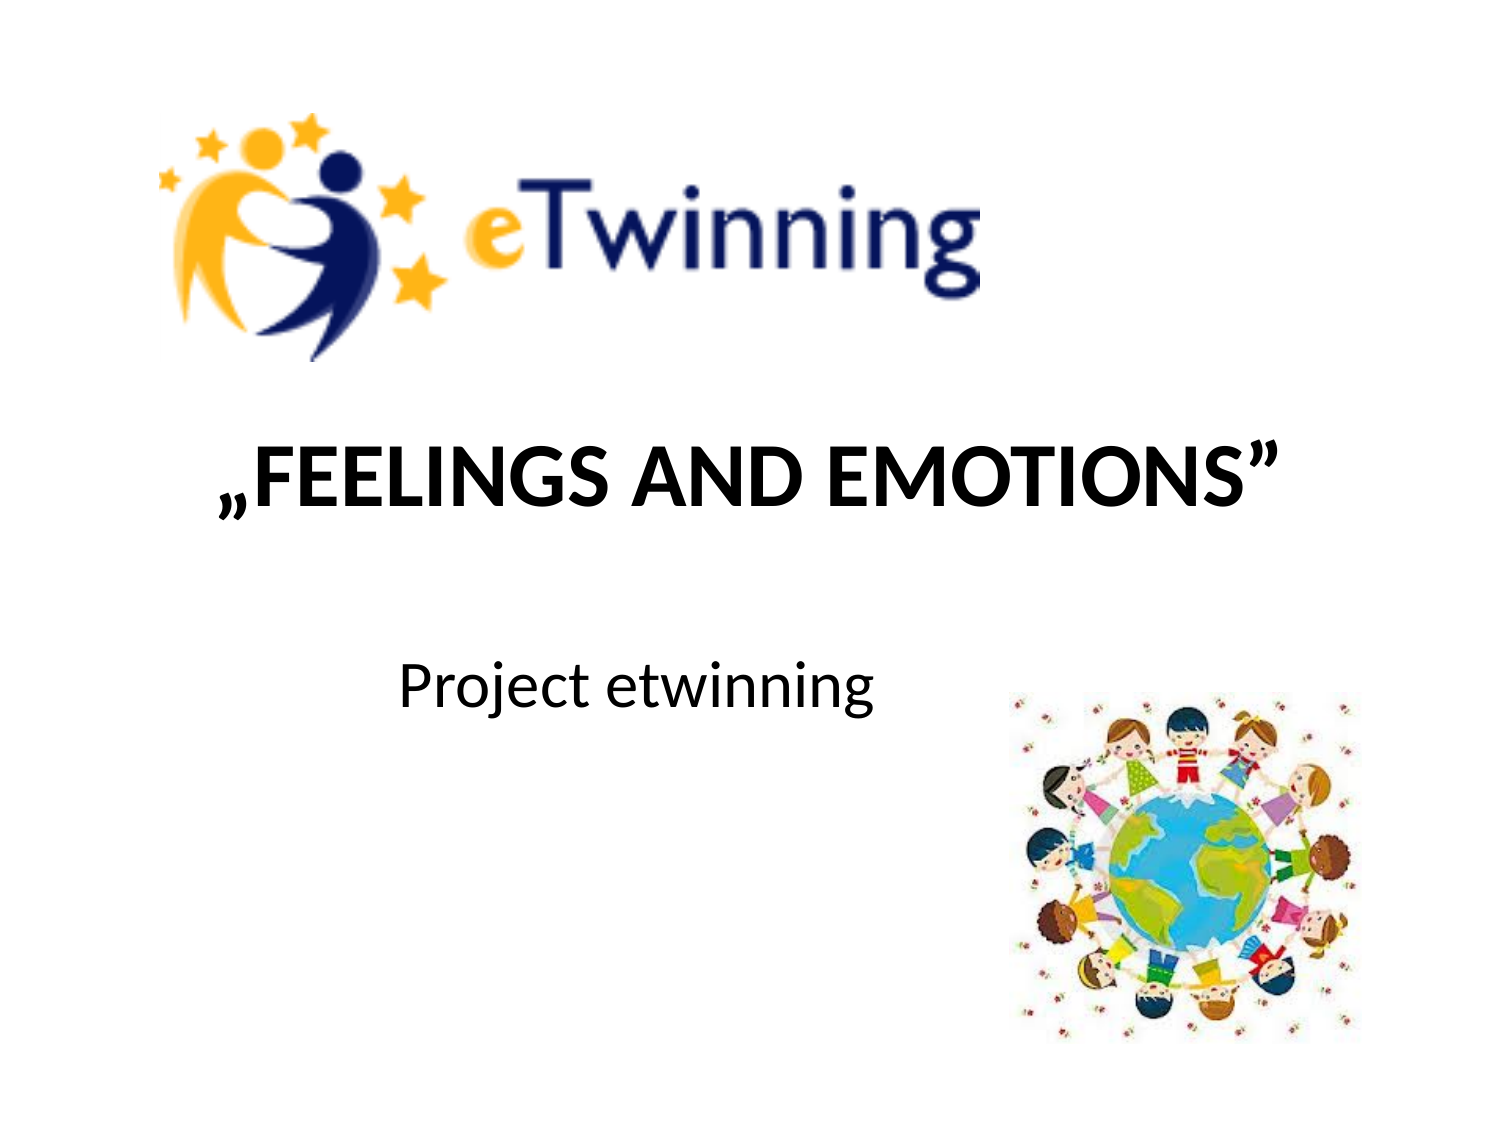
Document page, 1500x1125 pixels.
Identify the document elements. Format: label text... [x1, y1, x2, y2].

picture [159, 113, 981, 362]
picture [1009, 692, 1362, 1045]
title „FEELINGS AND EMOTIONS” [112, 349, 1388, 591]
subtitle Project etwinning [112, 633, 1163, 921]
